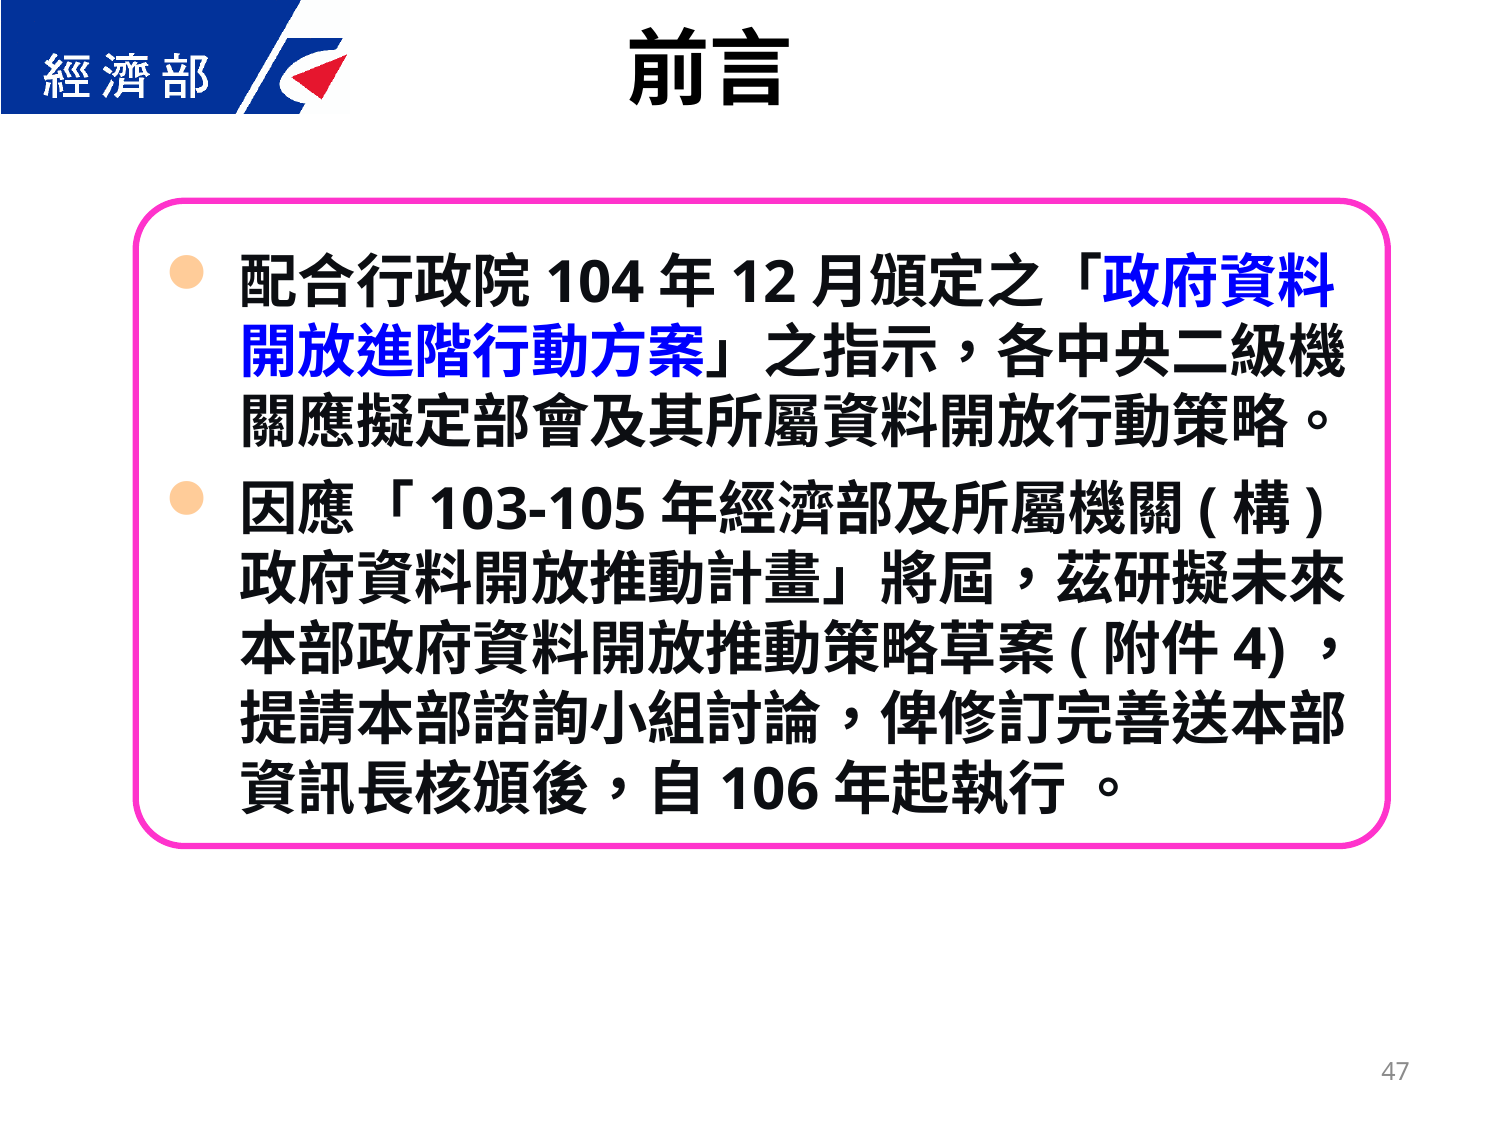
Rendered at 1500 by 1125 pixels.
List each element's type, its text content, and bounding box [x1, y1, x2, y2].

text_box 前言 [592, 7, 808, 123]
picture [0, 0, 350, 114]
slide_number 47 [1074, 1042, 1425, 1103]
text_box 配合行政院104年12月頒定之「政府資料開放進階行動方案」之指示，各中央二級機關應擬定部會及其所屬資料開放行動策略。 因應「103-105年經濟部及所屬機關(構)政府資料開放推動計畫」將屆，茲研擬未來本部政府資料開放推動策略草案(附件4)，提請本部諮詢小組討論，俾修訂完善送本部資訊長核頒後，自106年起執行 。 [135, 200, 1388, 847]
